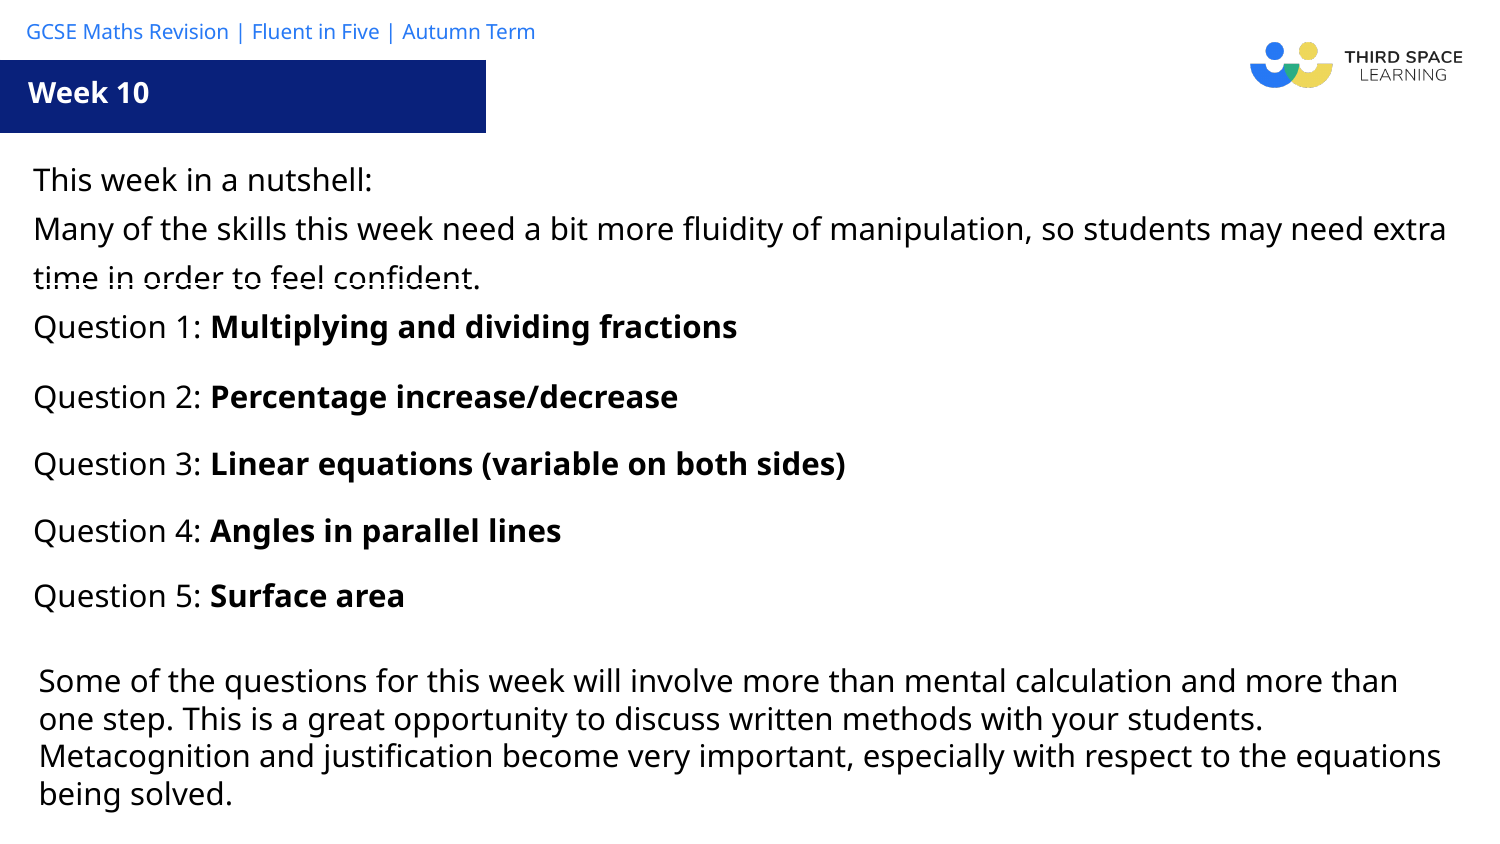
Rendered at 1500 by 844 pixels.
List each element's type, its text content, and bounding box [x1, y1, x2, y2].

table_cell Question 3: Linear equations (variable on both sides) [29, 422, 1466, 487]
table_cell Question 4: Angles in parallel lines [29, 489, 1466, 554]
table_cell Question 2: Percentage increase/decrease [29, 352, 1466, 420]
picture [1250, 33, 1465, 99]
text_box Some of the questions for this week will involve more than mental calculation and more than one step. This is a great opportunity to discuss written methods with your students. Metacognition and justification become very important, especially with respect to the equations being solved. [23, 609, 1472, 827]
table_cell Question 1: Multiplying and dividing fractions [29, 285, 1466, 350]
text_box Week 10 [13, 59, 383, 125]
table_header This week in a nutshell: Many of the skills this week need a bit more fluidity of manipulation, so students may need extra time in order to feel confident. [29, 149, 1466, 283]
table_cell Question 5: Surface area [29, 556, 1466, 619]
